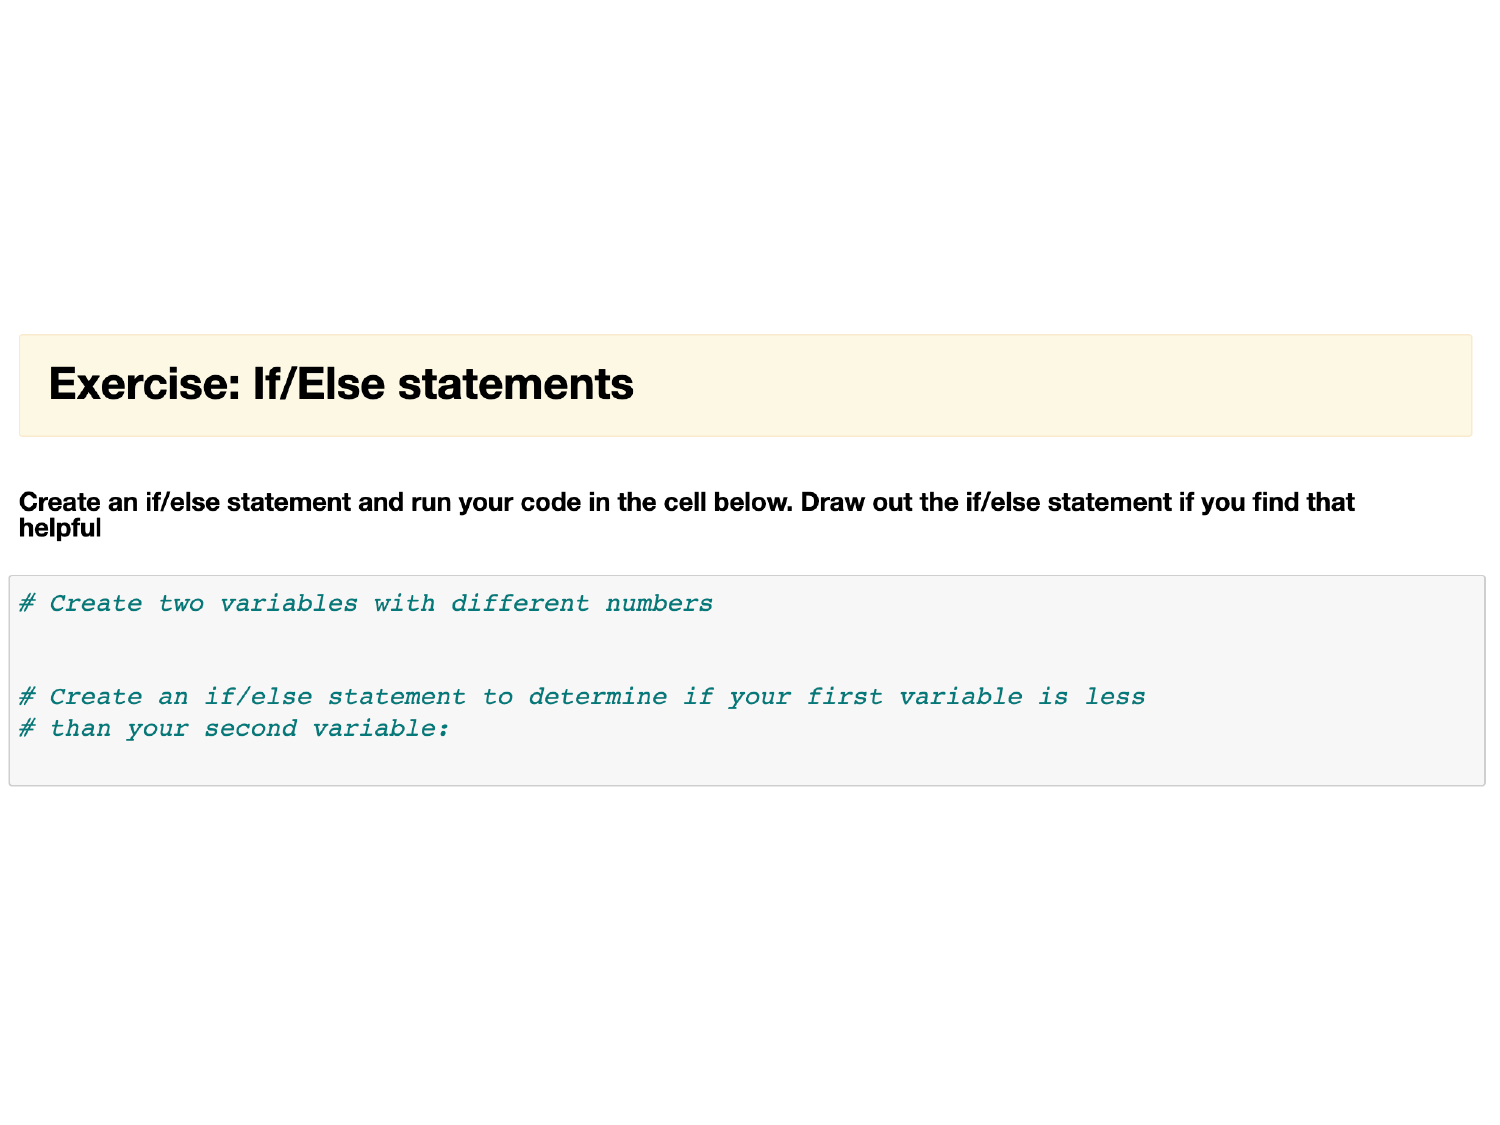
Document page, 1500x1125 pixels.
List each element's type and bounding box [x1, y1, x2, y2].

picture [0, 322, 1500, 803]
